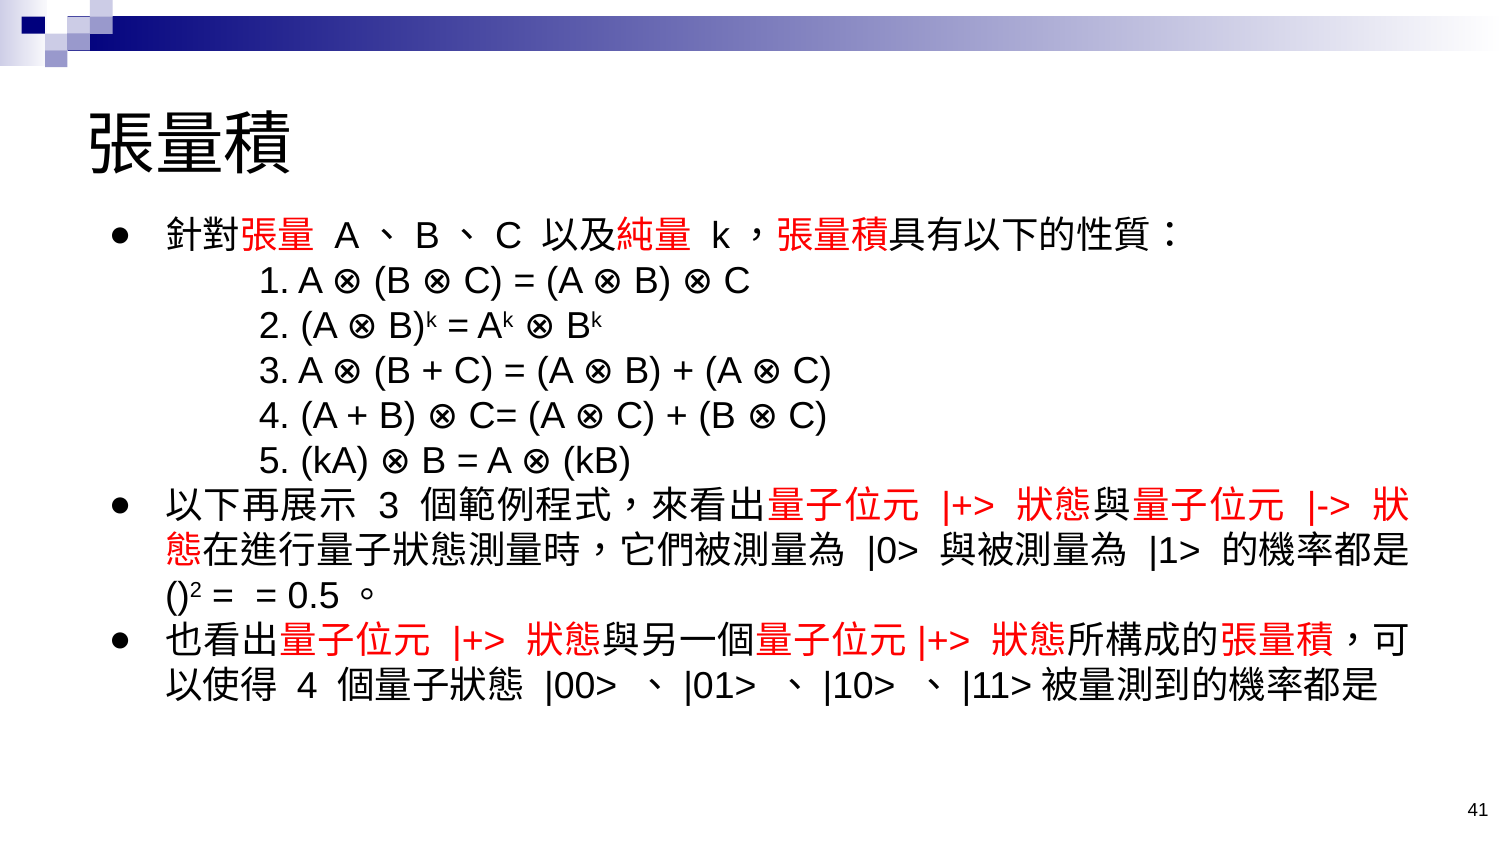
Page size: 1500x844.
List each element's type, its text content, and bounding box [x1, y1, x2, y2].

title 張量積 [75, 56, 1425, 226]
slide_number 41 [1149, 796, 1500, 827]
